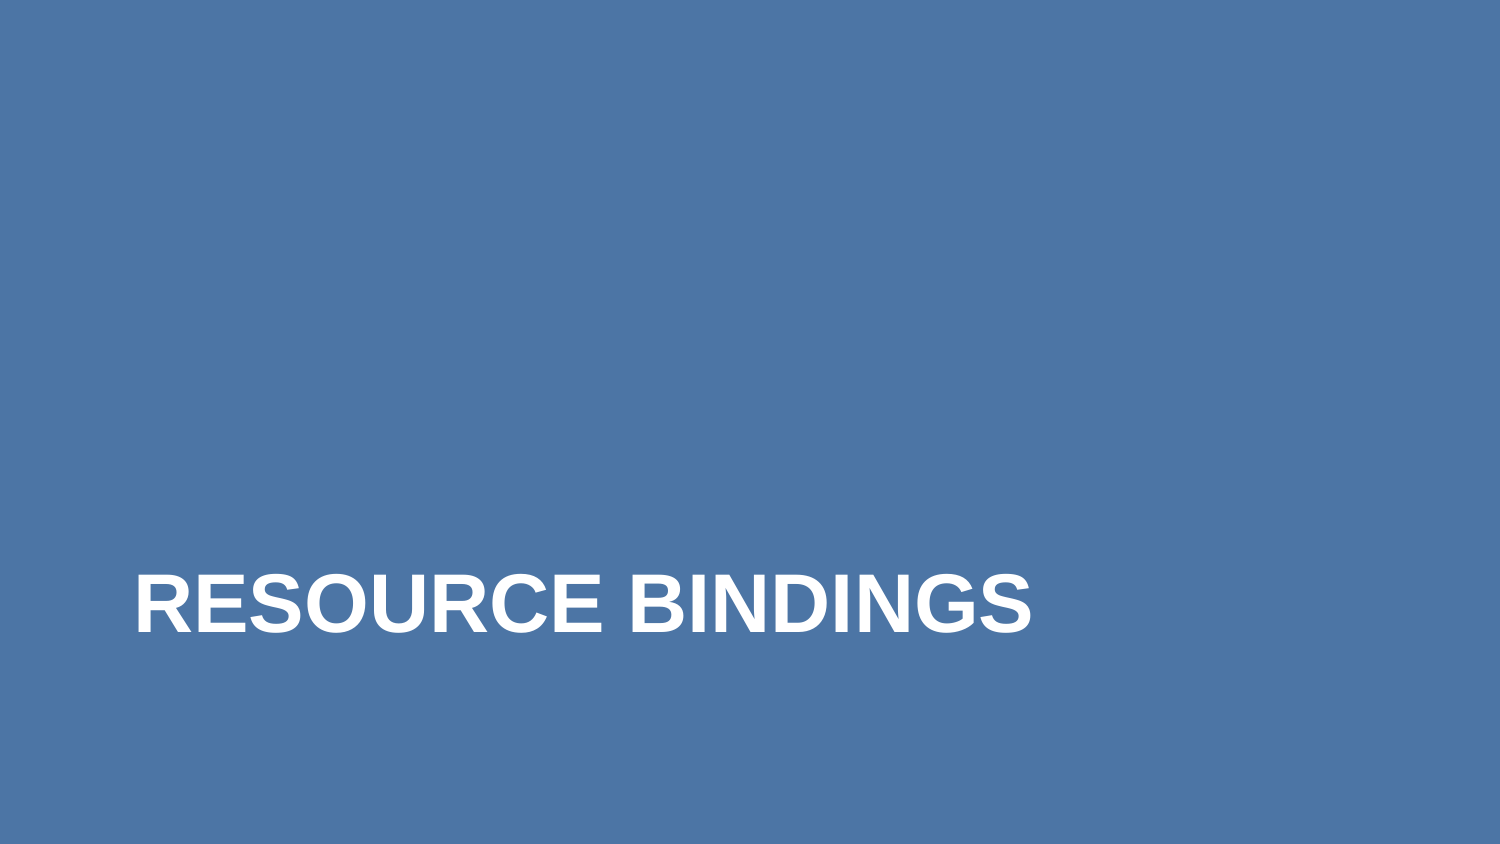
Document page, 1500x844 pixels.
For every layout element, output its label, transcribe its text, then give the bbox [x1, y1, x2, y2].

title Resource Bindings [118, 541, 1394, 710]
